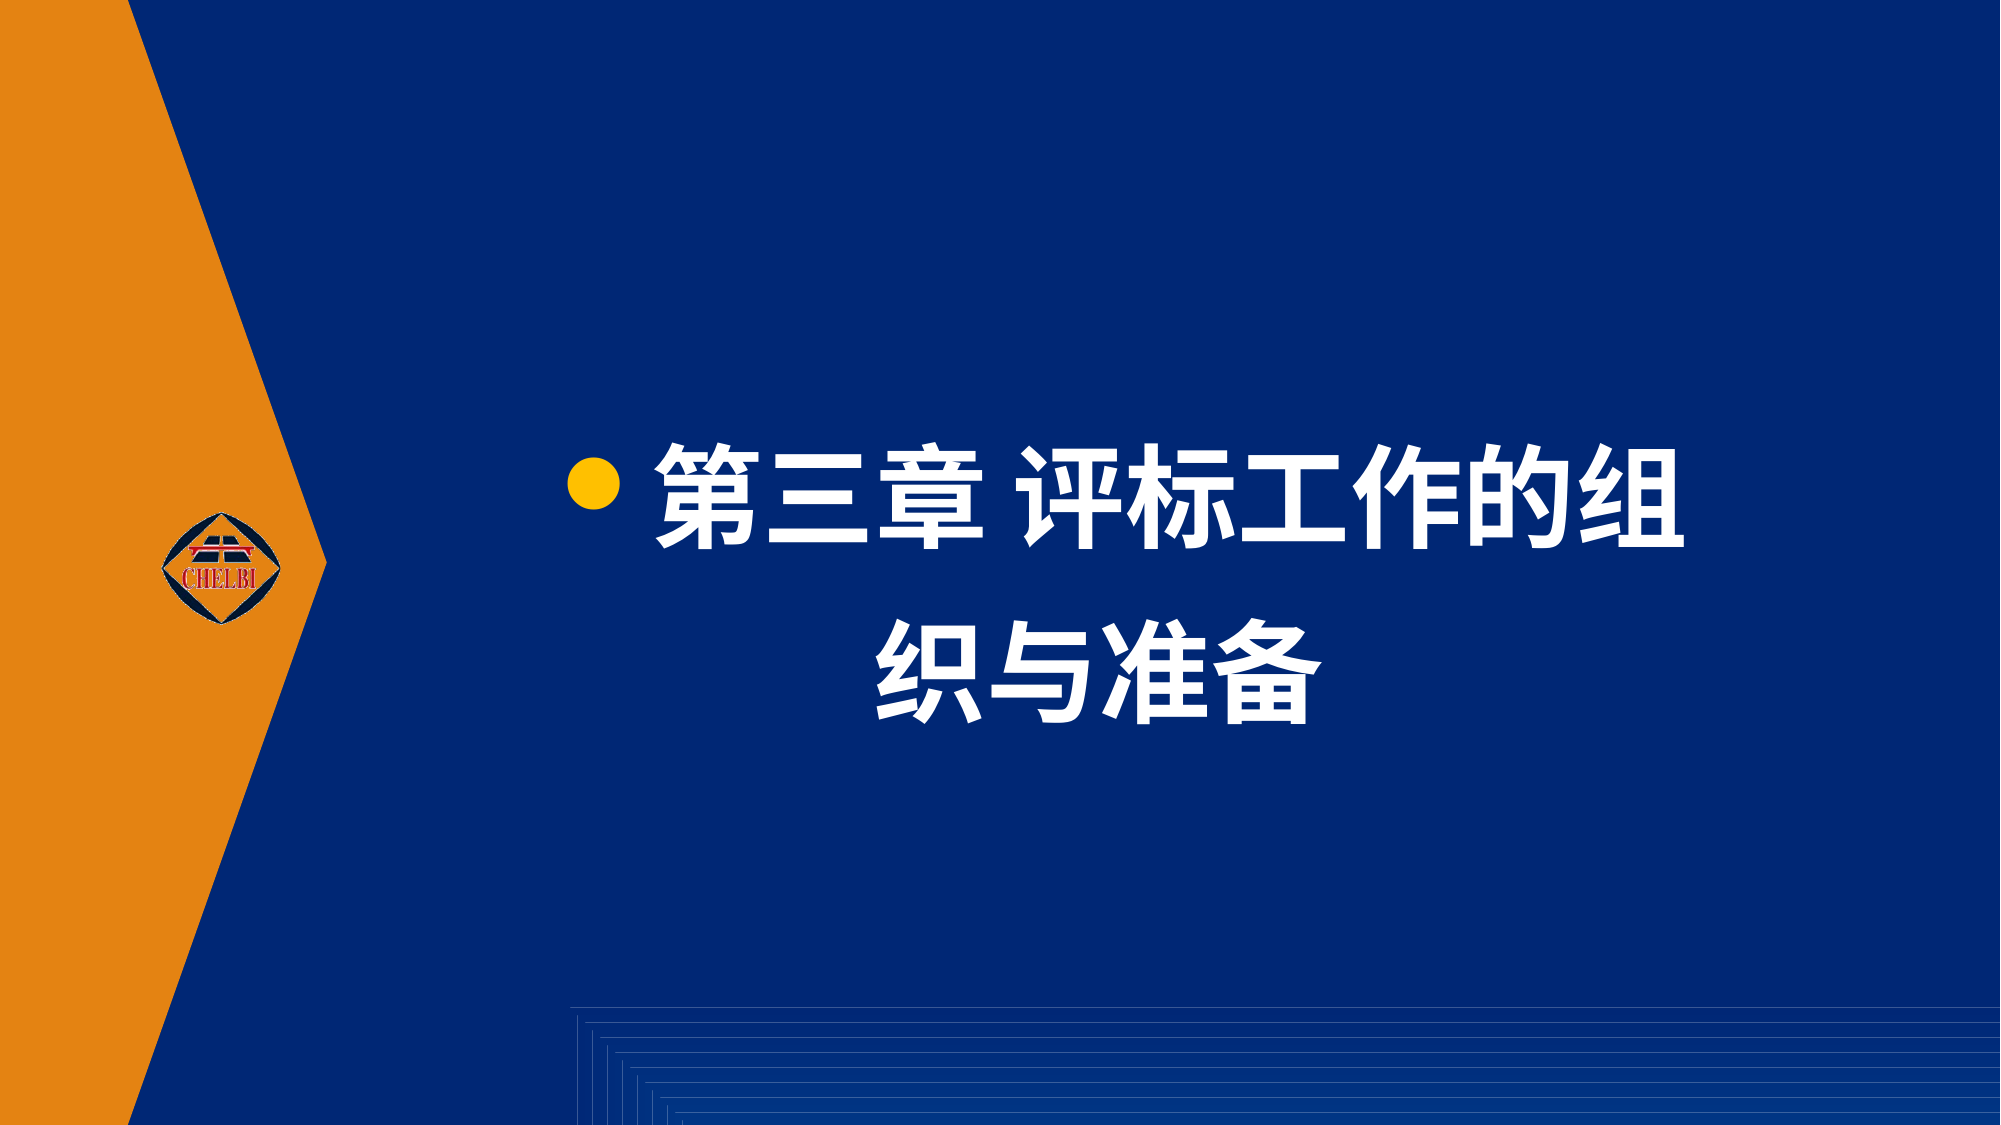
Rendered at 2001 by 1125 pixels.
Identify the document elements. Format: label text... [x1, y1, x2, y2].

text_box 第三章 评标工作的组织与准备 [503, 379, 1745, 628]
picture [161, 509, 281, 628]
